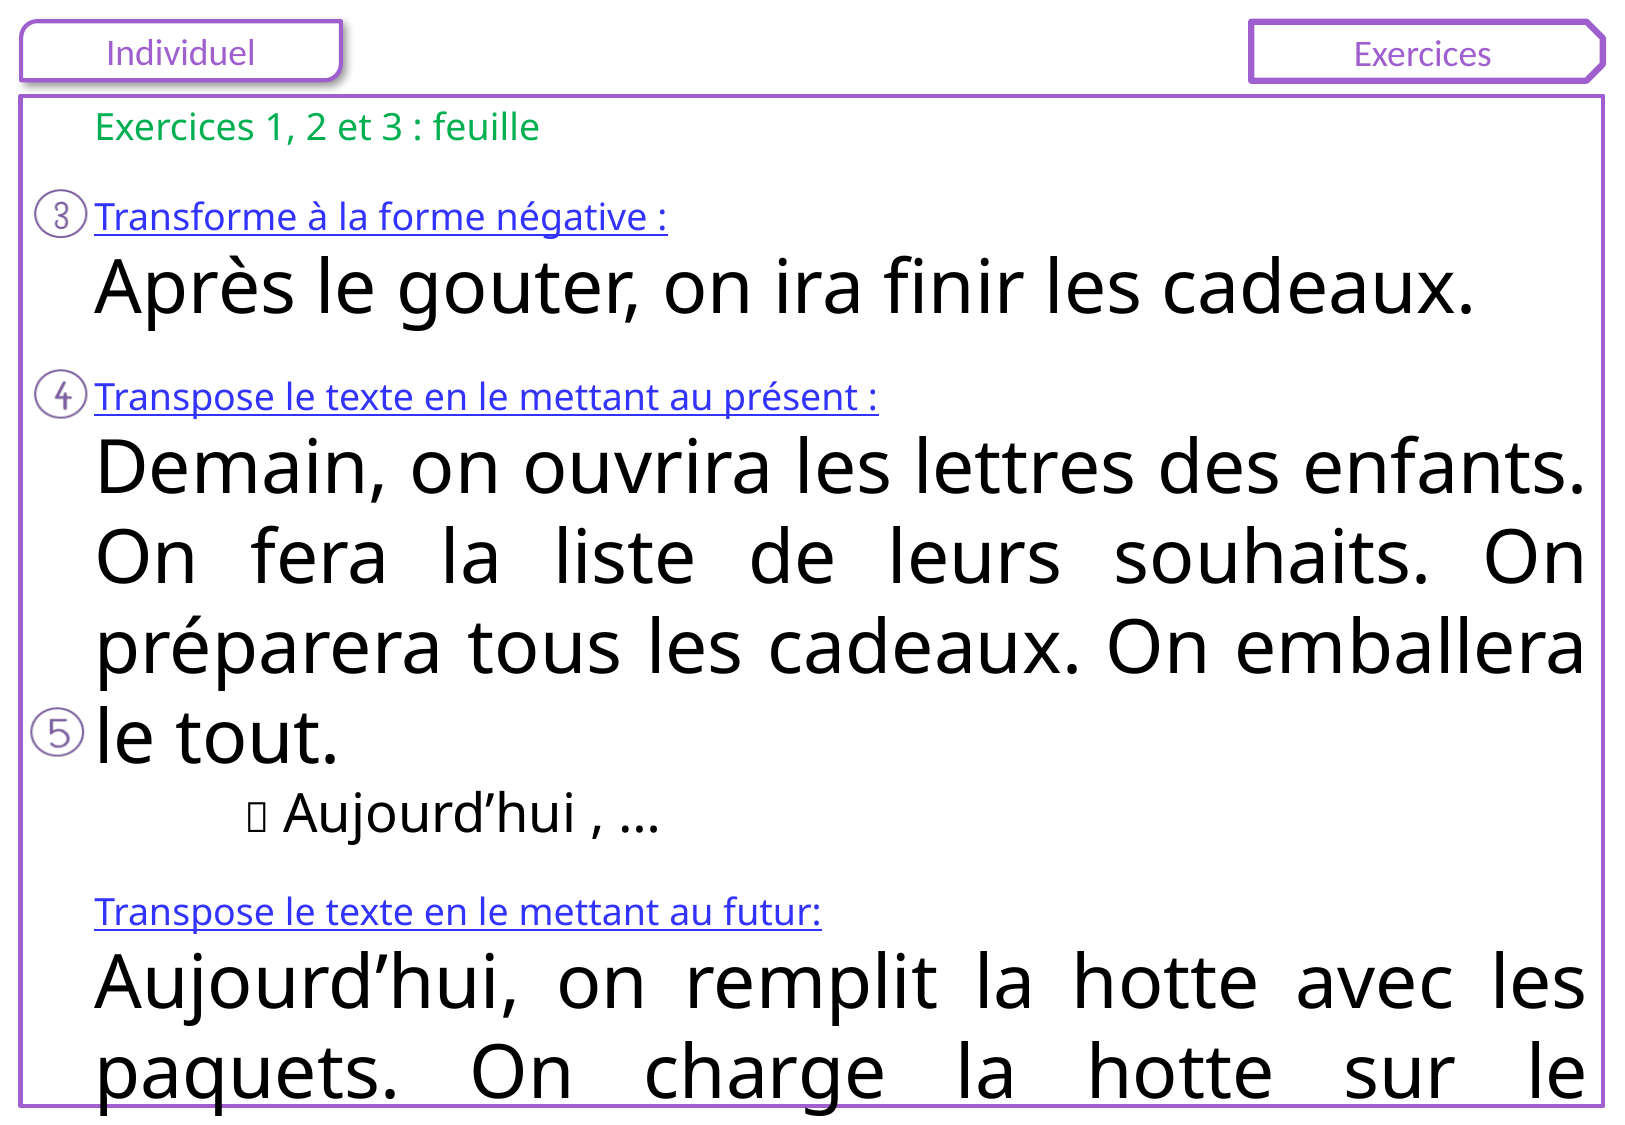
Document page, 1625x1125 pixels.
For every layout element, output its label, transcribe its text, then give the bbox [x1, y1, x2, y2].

picture [22, 179, 107, 277]
picture [22, 360, 107, 457]
list Exercices 1, 2 et 3 : feuille Transforme à la forme négative : Après le gouter, on ira finir les cadeaux. Transpose le texte en le mettant au présent : Demain, on ouvrira les lettres des enfants. On fera la liste de leurs souhaits. On préparera tous les cadeaux. On emballera le tout.  Aujourd’hui , … Transpose le texte en le mettant au futur: Aujourd’hui, on remplit la hotte avec les paquets. On charge la hotte sur le traineau. On attèle les rennes.  Demain , … [18, 94, 1605, 1108]
picture [18, 698, 103, 795]
